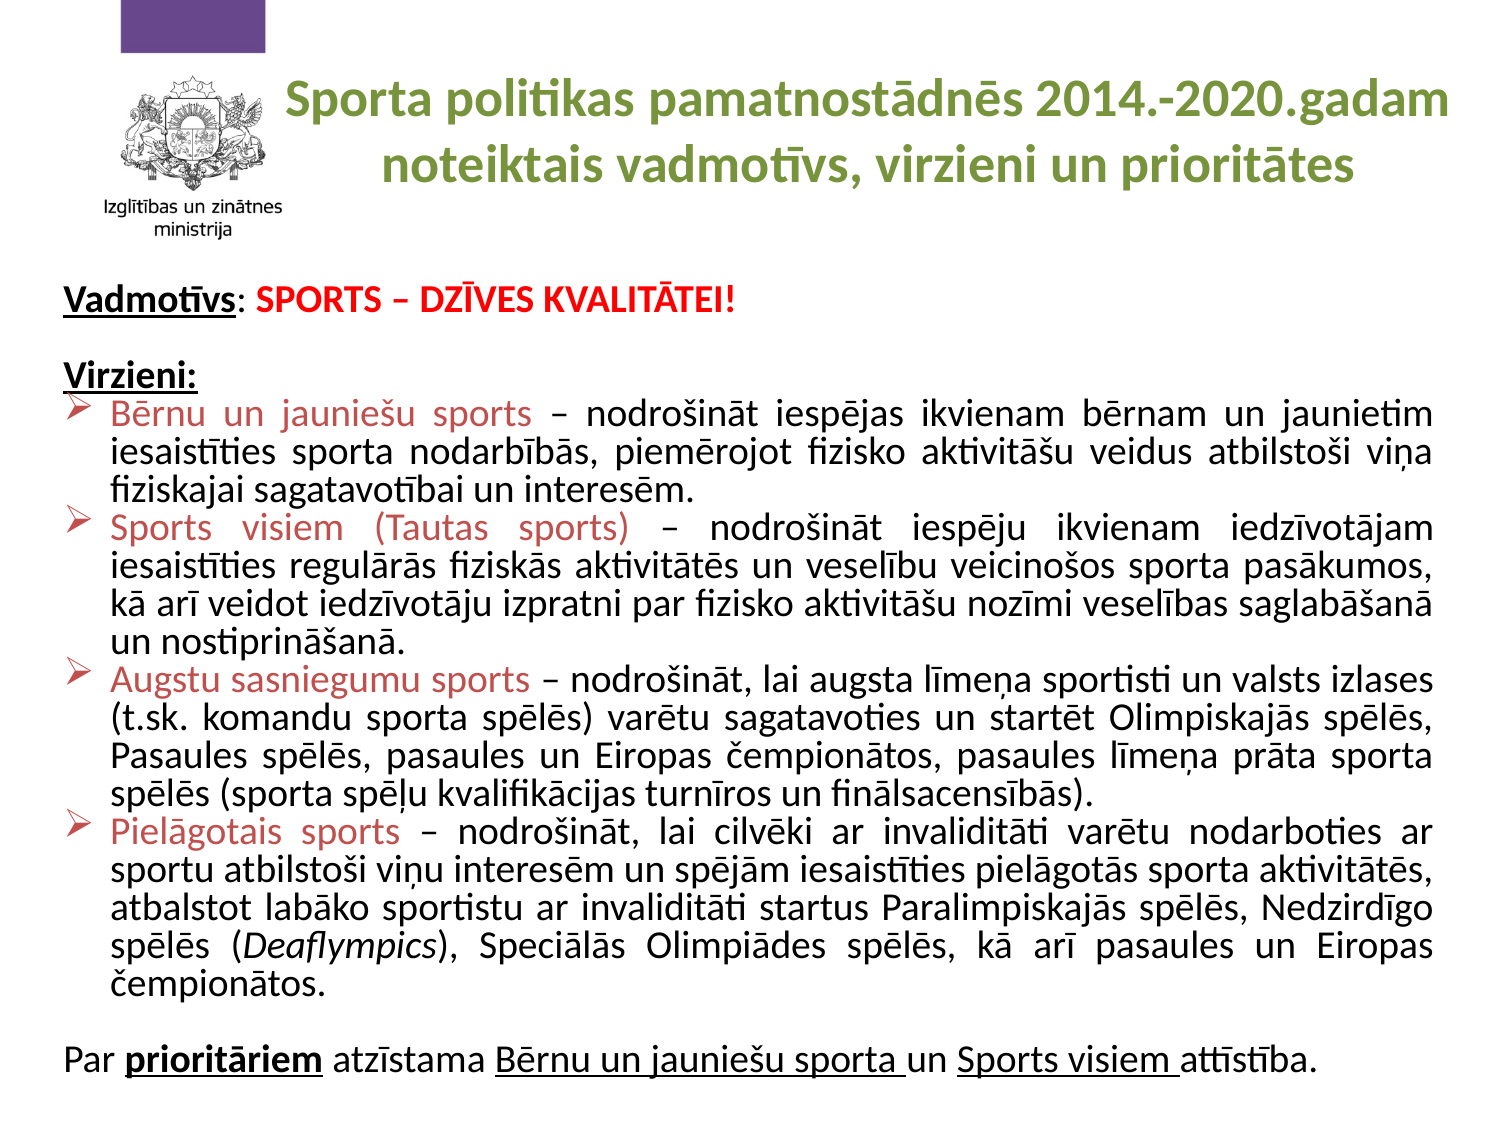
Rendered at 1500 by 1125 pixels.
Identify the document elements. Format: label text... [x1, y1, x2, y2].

text_box Vadmotīvs: SPORTS – DZĪVES KVALITĀTEI! Virzieni: Bērnu un jauniešu sports – nodrošināt iespējas ikvienam bērnam un jaunietim iesaistīties sporta nodarbībās, piemērojot fizisko aktivitāšu veidus atbilstoši viņa fiziskajai sagatavotībai un interesēm. Sports visiem (Tautas sports) – nodrošināt iespēju ikvienam iedzīvotājam iesaistīties regulārās fiziskās aktivitātēs un veselību veicinošos sporta pasākumos, kā arī veidot iedzīvotāju izpratni par fizisko aktivitāšu nozīmi veselības saglabāšanā un nostiprināšanā. Augstu sasniegumu sports – nodrošināt, lai augsta līmeņa sportisti un valsts izlases (t.sk. komandu sporta spēlēs) varētu sagatavoties un startēt Olimpiskajās spēlēs, Pasaules spēlēs, pasaules un Eiropas čempionātos, pasaules līmeņa prāta sporta spēlēs (sporta spēļu kvalifikācijas turnīros un finālsacensībās). Pielāgotais sports – nodrošināt, lai cilvēki ar invaliditāti varētu nodarboties ar sportu atbilstoši viņu interesēm un spējām iesaistīties pielāgotās sporta aktivitātēs, atbalstot labāko sportistu ar invaliditāti startus Paralimpiskajās spēlēs, Nedzirdīgo spēlēs (Deaflympics), Speciālās Olimpiādes spēlēs, kā arī pasaules un Eiropas čempionātos. Par prioritāriem atzīstama Bērnu un jauniešu sporta un Sports visiem attīstība. [48, 275, 1450, 1088]
picture [48, 0, 338, 322]
text_box Sporta politikas pamatnostādnēs 2014.-2020.gadam noteiktais vadmotīvs, virzieni un prioritātes [341, 33, 1500, 222]
